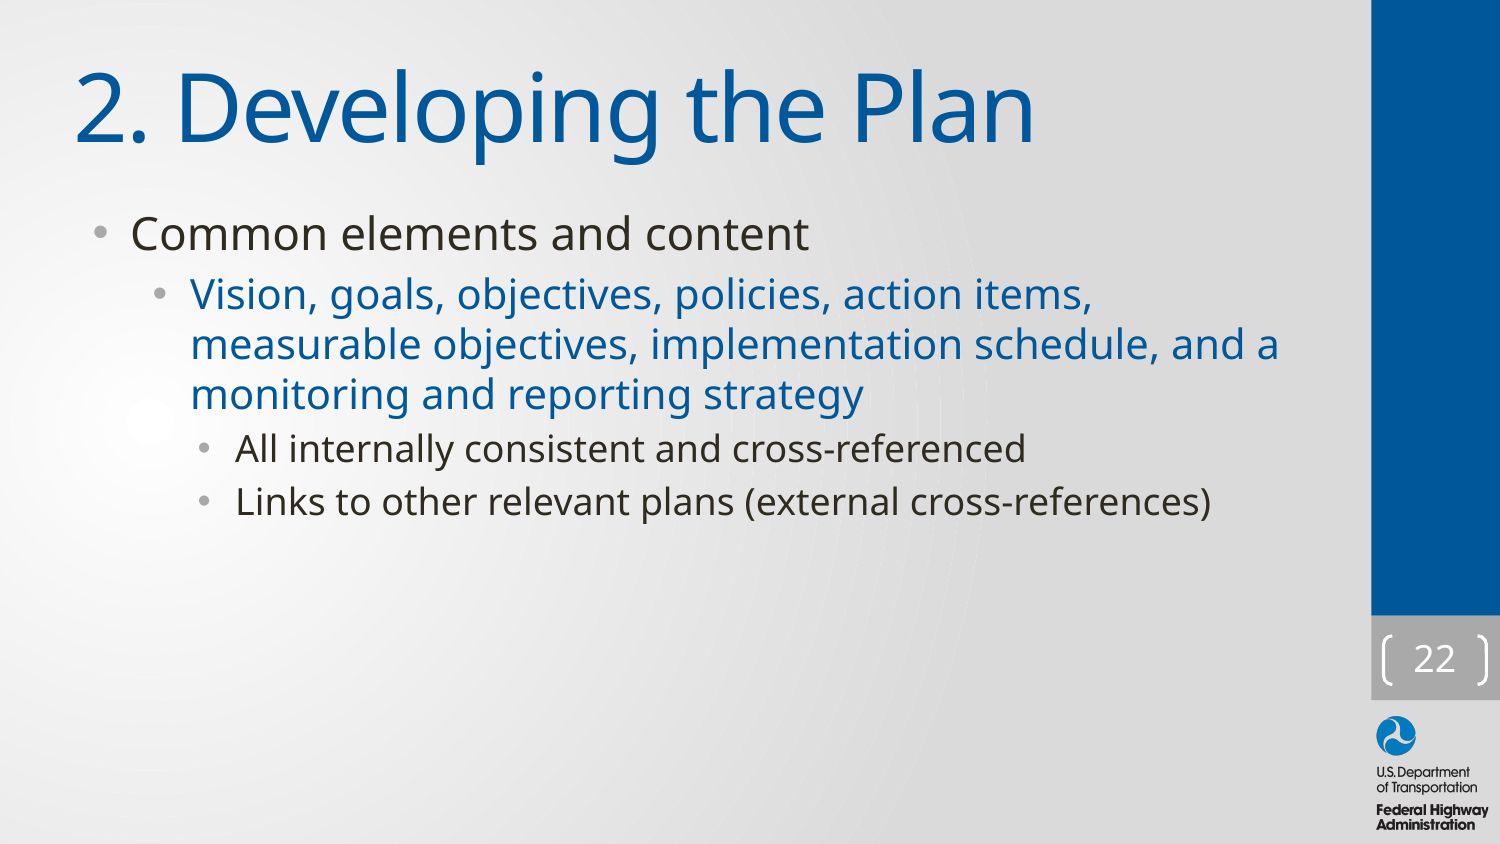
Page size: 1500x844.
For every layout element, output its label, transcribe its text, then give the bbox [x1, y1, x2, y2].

slide_number 22 [1381, 634, 1488, 687]
list Common elements and content Vision, goals, objectives, policies, action items, measurable objectives, implementation schedule, and a monitoring and reporting strategy All internally consistent and cross-referenced Links to other relevant plans (external cross-references) [58, 196, 1309, 788]
title 2. Developing the Plan [58, 33, 1309, 175]
